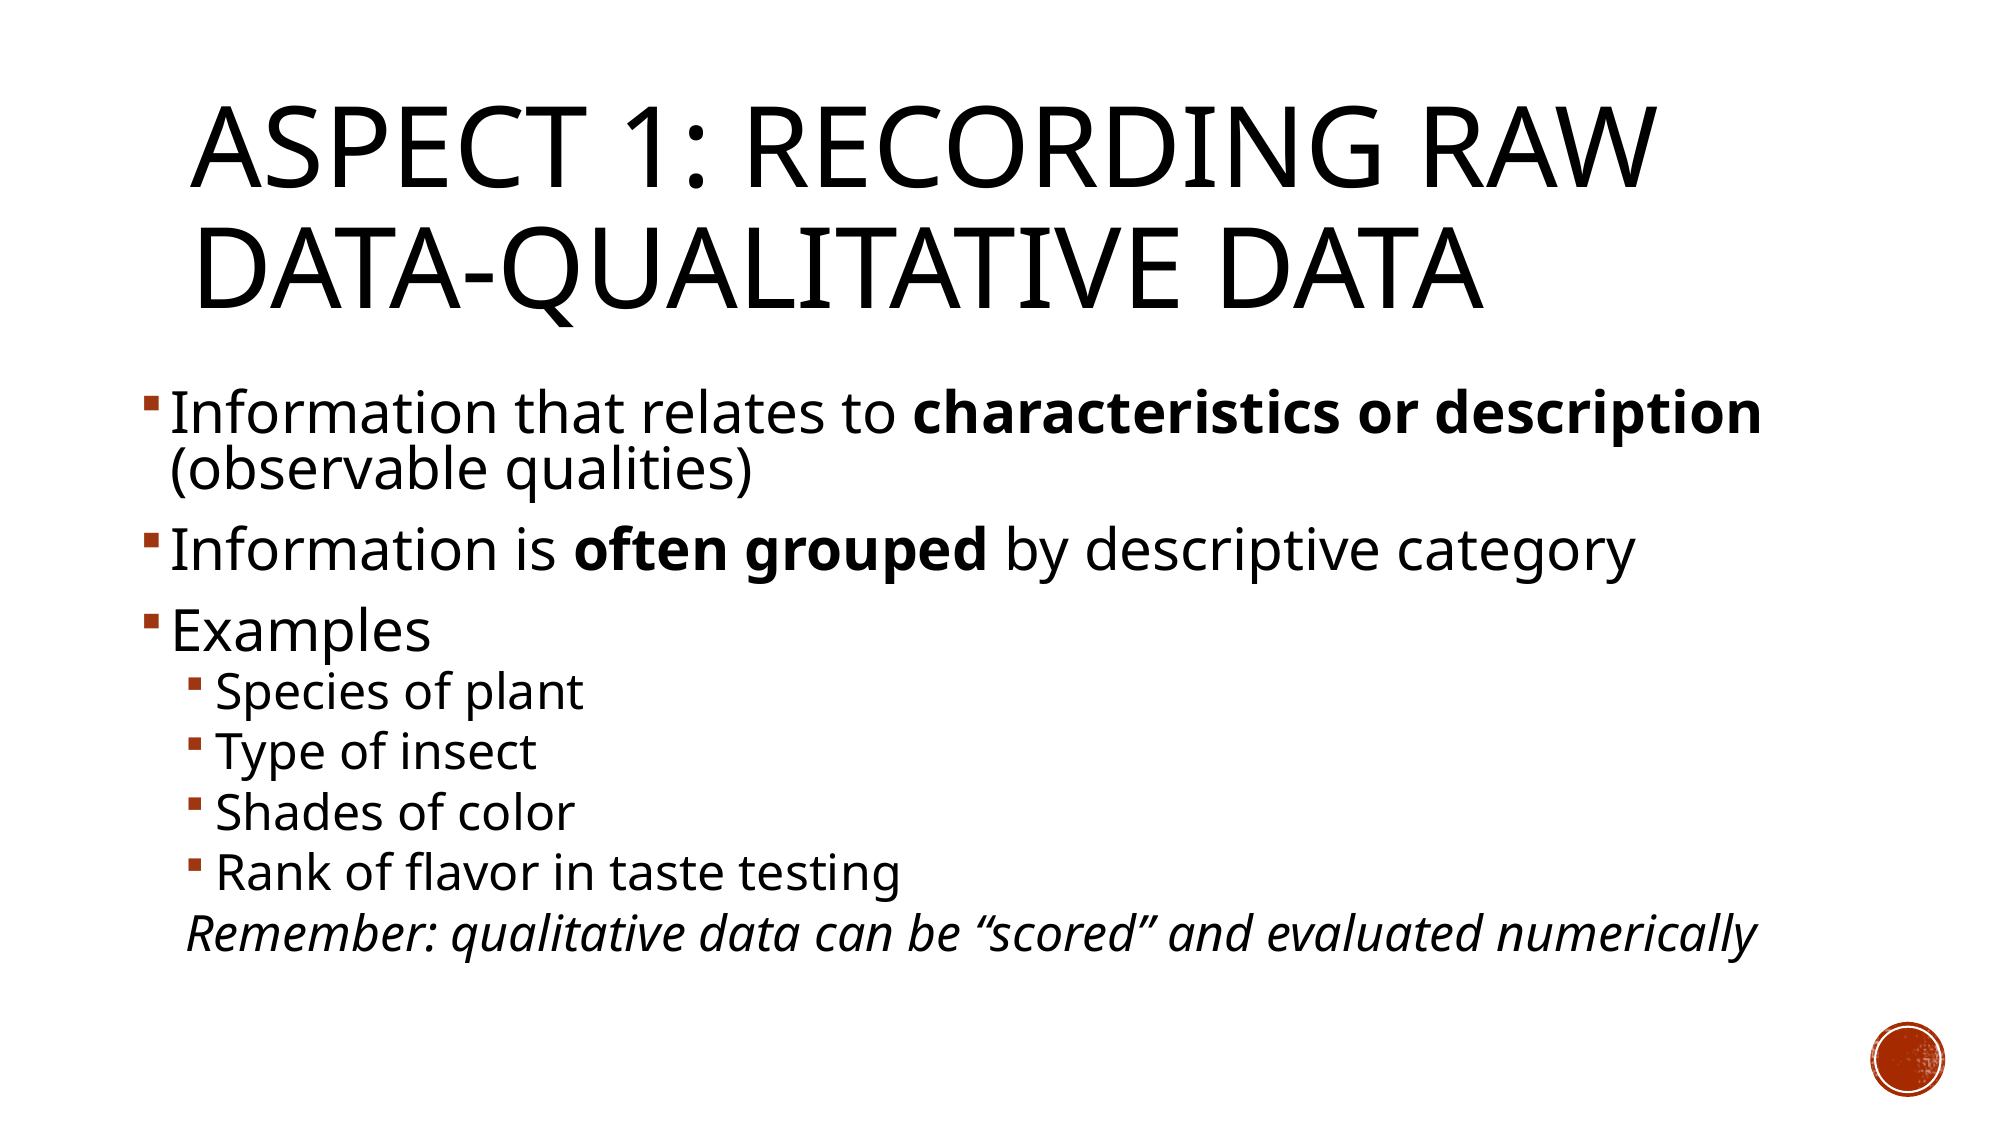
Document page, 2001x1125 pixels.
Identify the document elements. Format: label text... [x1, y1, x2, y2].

title Aspect 1: recording raw data-qualitative data [175, 79, 1826, 344]
text_box Information that relates to characteristics or description (observable qualities) Information is often grouped by descriptive category Examples Species of plant Type of insect Shades of color Rank of flavor in taste testing Remember: qualitative data can be “scored” and evaluated numerically [125, 381, 1876, 1125]
